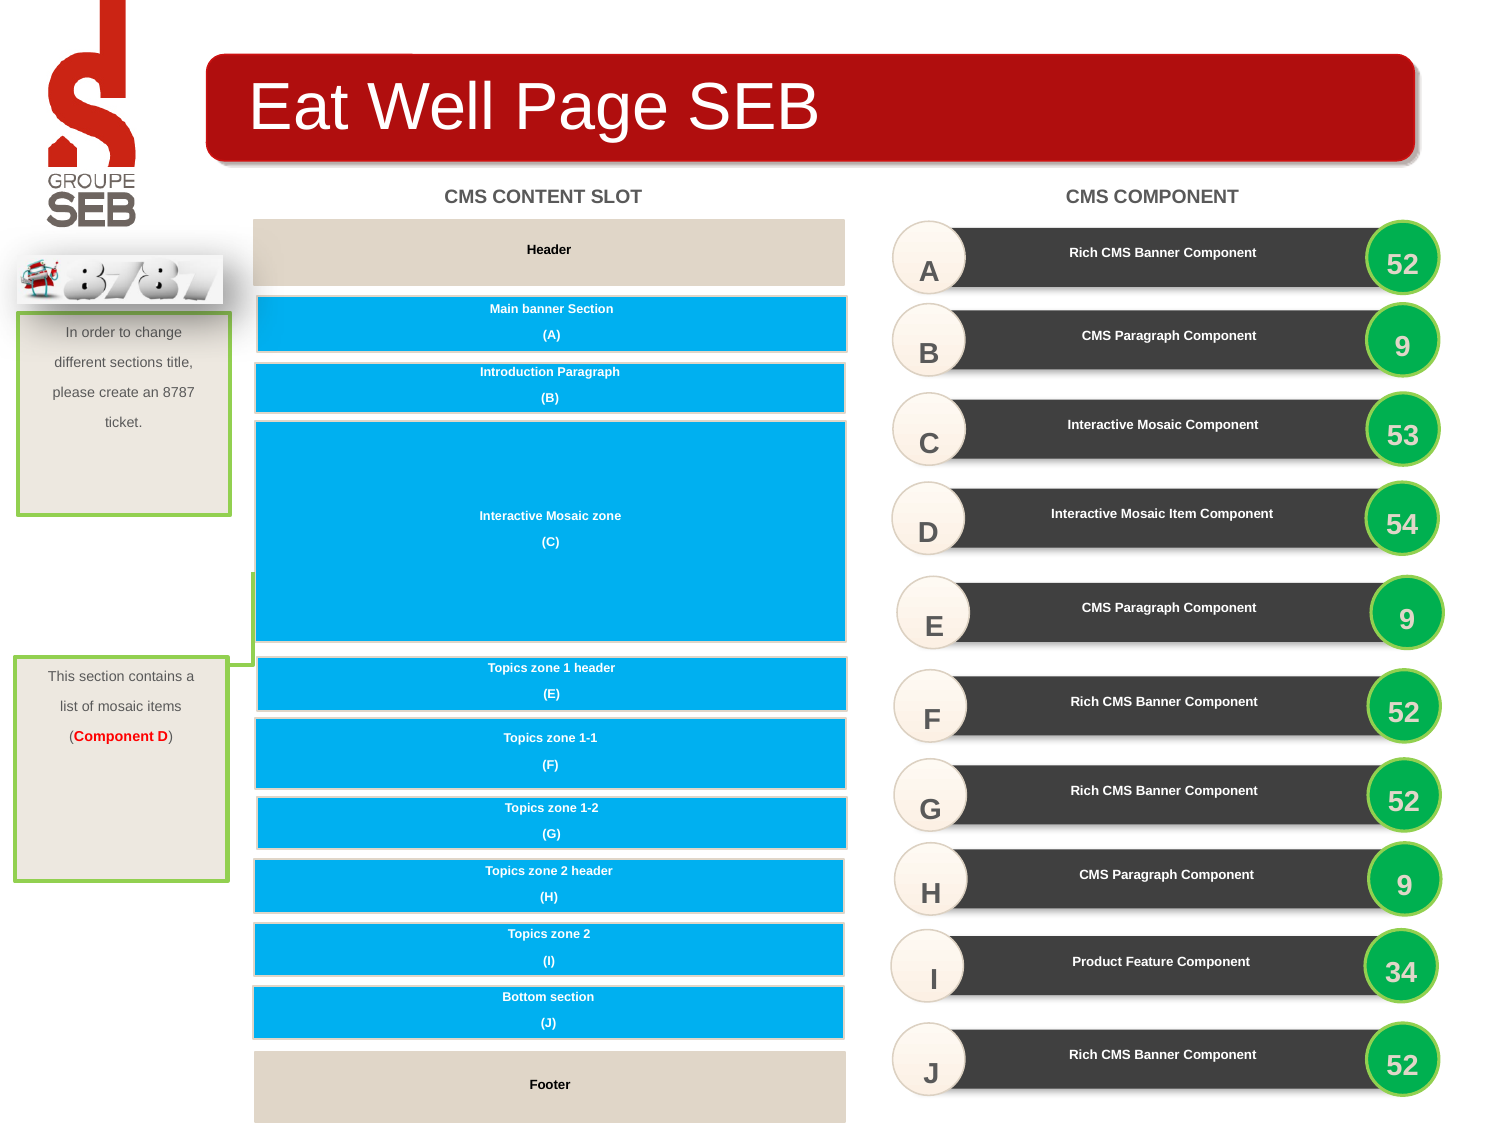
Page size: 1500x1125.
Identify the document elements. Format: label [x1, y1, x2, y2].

text_box [894, 842, 1442, 916]
text_box [252, 857, 846, 915]
text_box [254, 794, 849, 852]
title [234, 56, 1400, 149]
picture [0, 0, 223, 305]
text_box [891, 481, 1439, 555]
text_box [893, 669, 1441, 743]
text_box [252, 172, 846, 287]
text_box [254, 294, 849, 354]
text_box [251, 984, 846, 1041]
text_box [896, 575, 1444, 649]
text_box [890, 929, 1438, 1003]
text_box [892, 1022, 1440, 1096]
text_box [892, 392, 1440, 466]
text_box [892, 303, 1440, 377]
text_box [14, 419, 848, 882]
text_box [252, 921, 846, 978]
text_box [893, 758, 1441, 832]
text_box [254, 655, 849, 713]
text_box [17, 312, 231, 516]
text_box [892, 172, 1440, 294]
text_box [253, 360, 847, 415]
text_box [253, 1050, 847, 1124]
